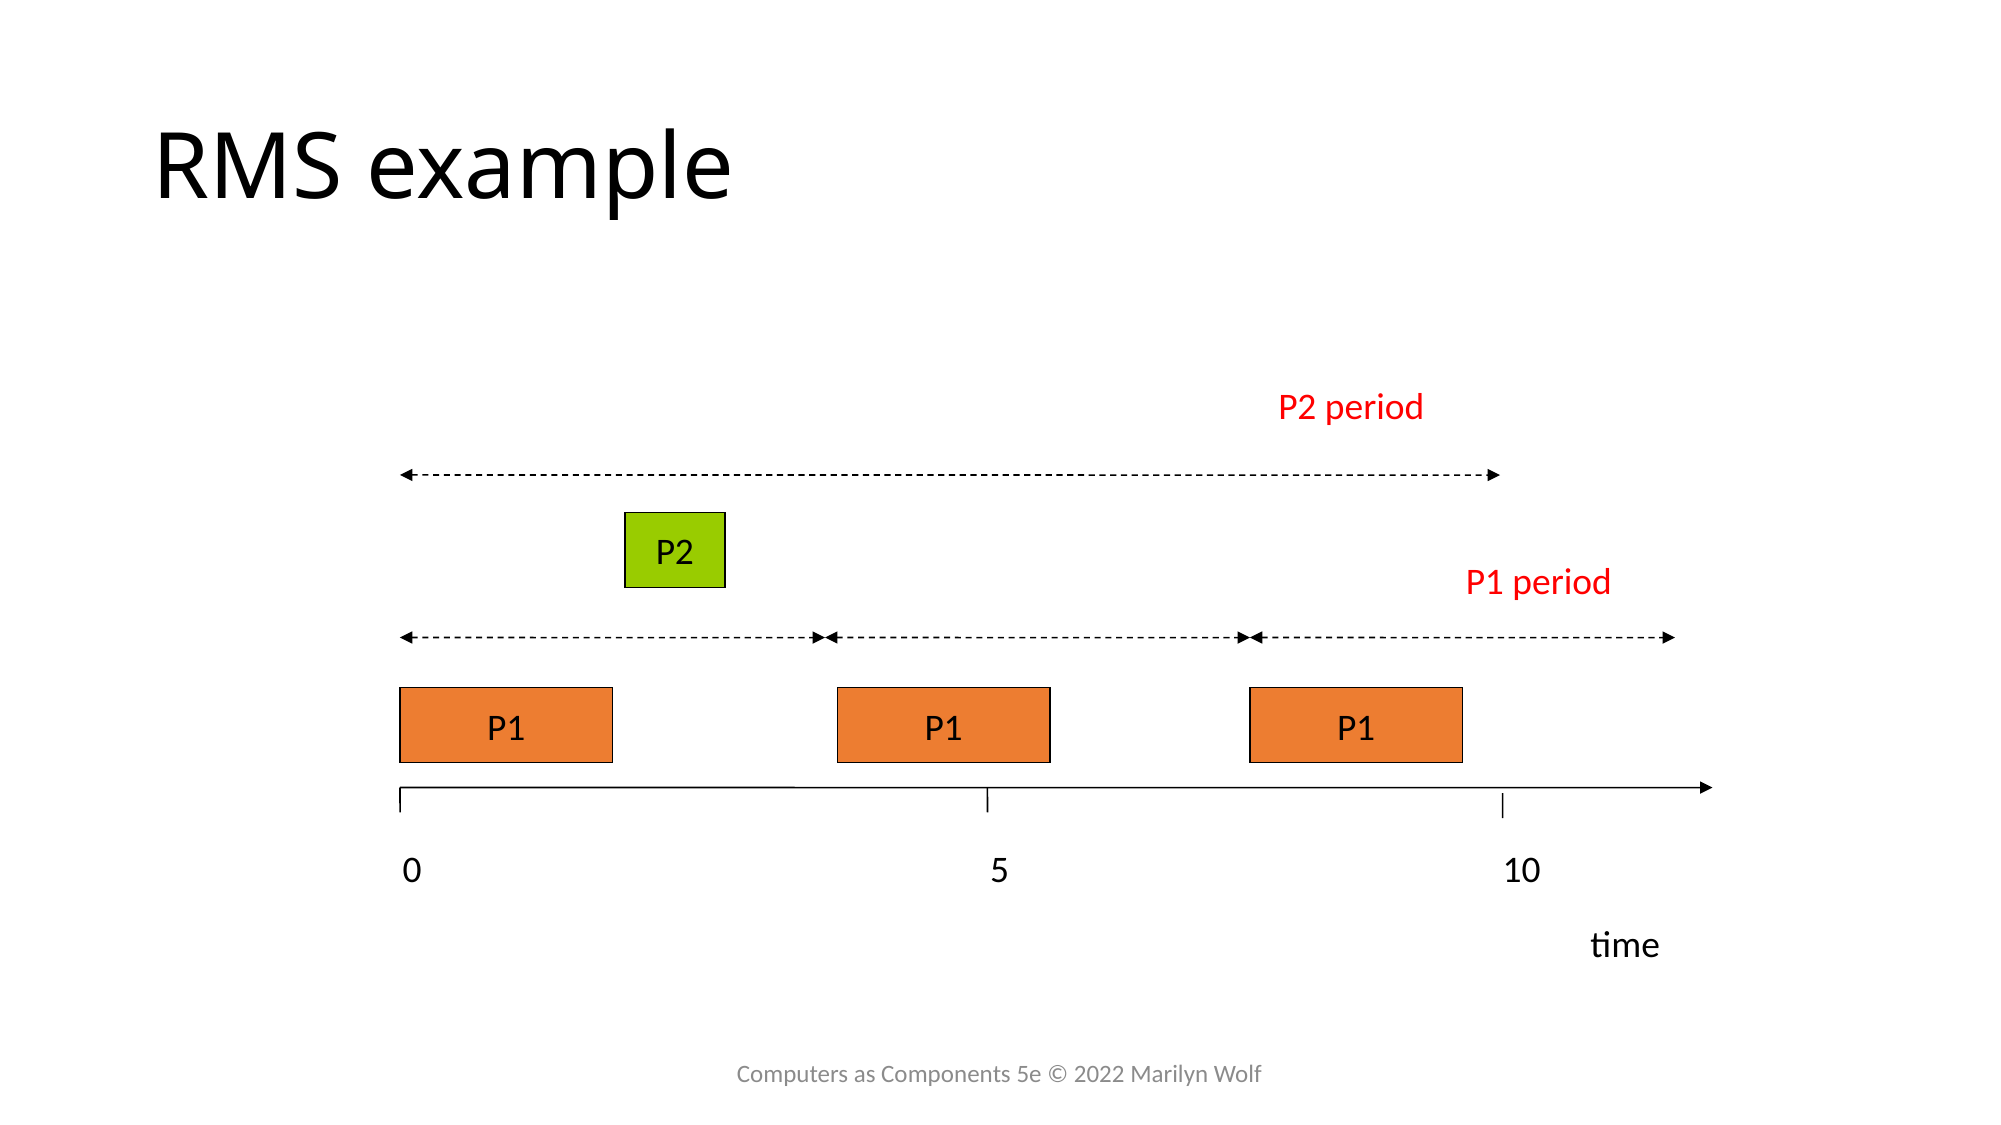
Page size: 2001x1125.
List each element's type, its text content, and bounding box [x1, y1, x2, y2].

text_box P2 period [1263, 374, 1440, 435]
text_box P1 period [1451, 549, 1628, 610]
text_box [1249, 631, 1268, 644]
footer Computers as Components 5e © 2022 Marilyn Wolf [662, 1042, 1338, 1103]
text_box 0 [387, 837, 437, 898]
text_box [399, 468, 418, 482]
text_box [1662, 631, 1675, 644]
text_box [812, 631, 825, 644]
text_box time [1575, 912, 1676, 973]
text_box P1 [837, 687, 1050, 763]
text_box 10 [1487, 837, 1556, 898]
text_box P2 [624, 512, 725, 588]
text_box P1 [399, 687, 613, 763]
text_box [1481, 468, 1501, 482]
text_box [825, 631, 843, 644]
text_box 5 [975, 837, 1025, 898]
text_box [399, 631, 418, 644]
text_box P1 [1249, 687, 1463, 763]
text_box [1237, 631, 1250, 644]
title RMS example [137, 59, 1863, 278]
text_box [988, 781, 1713, 794]
